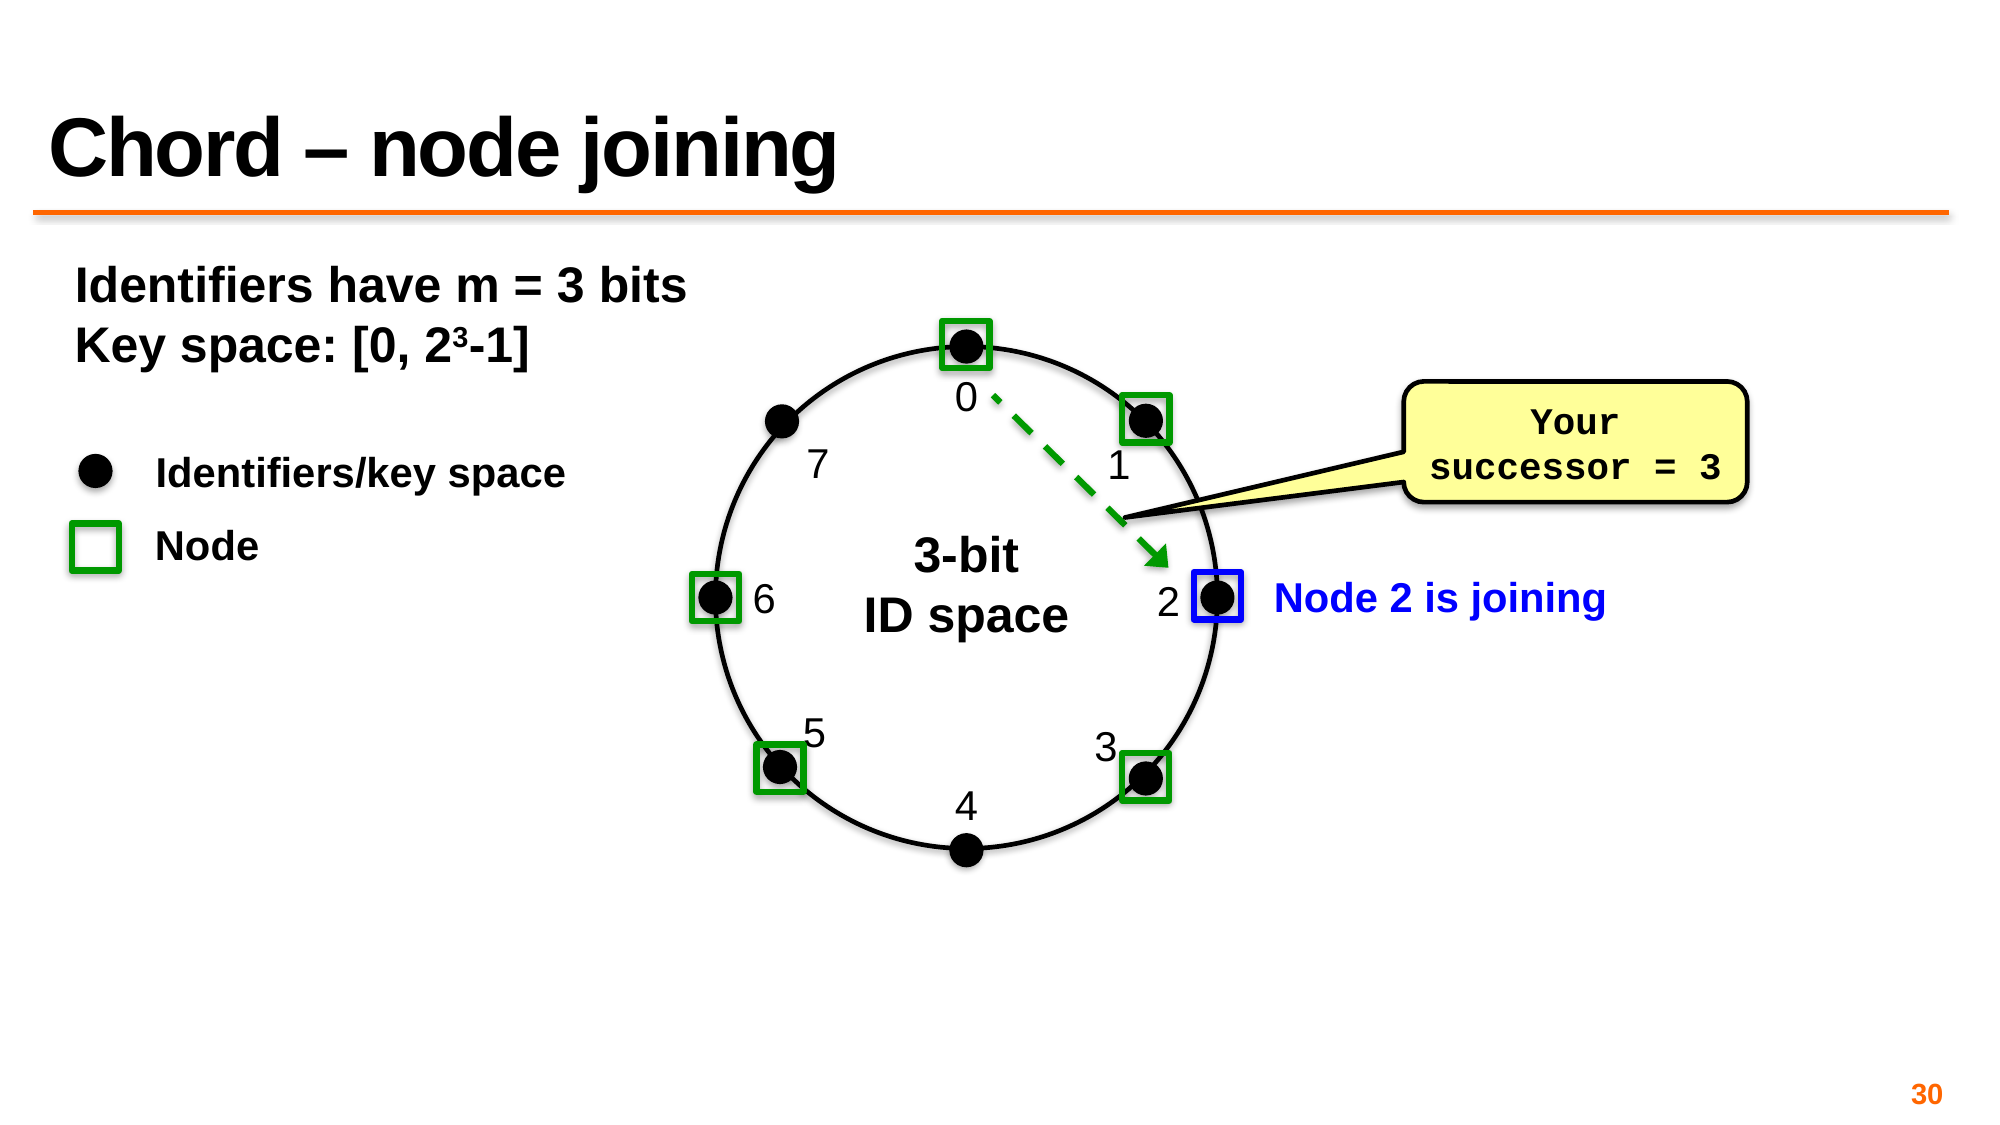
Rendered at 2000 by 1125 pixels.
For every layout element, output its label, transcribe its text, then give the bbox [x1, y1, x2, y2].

text_box 0 [939, 371, 993, 428]
text_box [79, 455, 112, 487]
text_box [691, 573, 740, 622]
text_box [1193, 571, 1242, 620]
text_box Node 2 is joining [1258, 563, 1623, 628]
text_box 2 [1141, 567, 1195, 633]
text_box [1121, 753, 1170, 801]
text_box Your successor = 3 [1174, 380, 1749, 513]
text_box [756, 744, 804, 792]
title Chord – node joining [33, 24, 1950, 201]
text_box [941, 320, 990, 369]
text_box [950, 837, 982, 866]
text_box 5 [788, 698, 842, 763]
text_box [993, 395, 1169, 568]
text_box [766, 405, 798, 437]
text_box 3 [1079, 712, 1133, 778]
text_box Identifiers have m = 3 bits Key space: [0, 23-1] [59, 245, 704, 380]
slide_number 30 [1482, 1074, 1950, 1110]
text_box 3-bit ID space [848, 514, 1085, 650]
text_box 7 [791, 429, 845, 495]
text_box 4 [940, 771, 994, 837]
text_box 6 [737, 564, 791, 630]
text_box [71, 523, 120, 571]
text_box Node [139, 511, 275, 577]
text_box Identifiers/key space [140, 438, 582, 503]
text_box [715, 347, 1217, 849]
